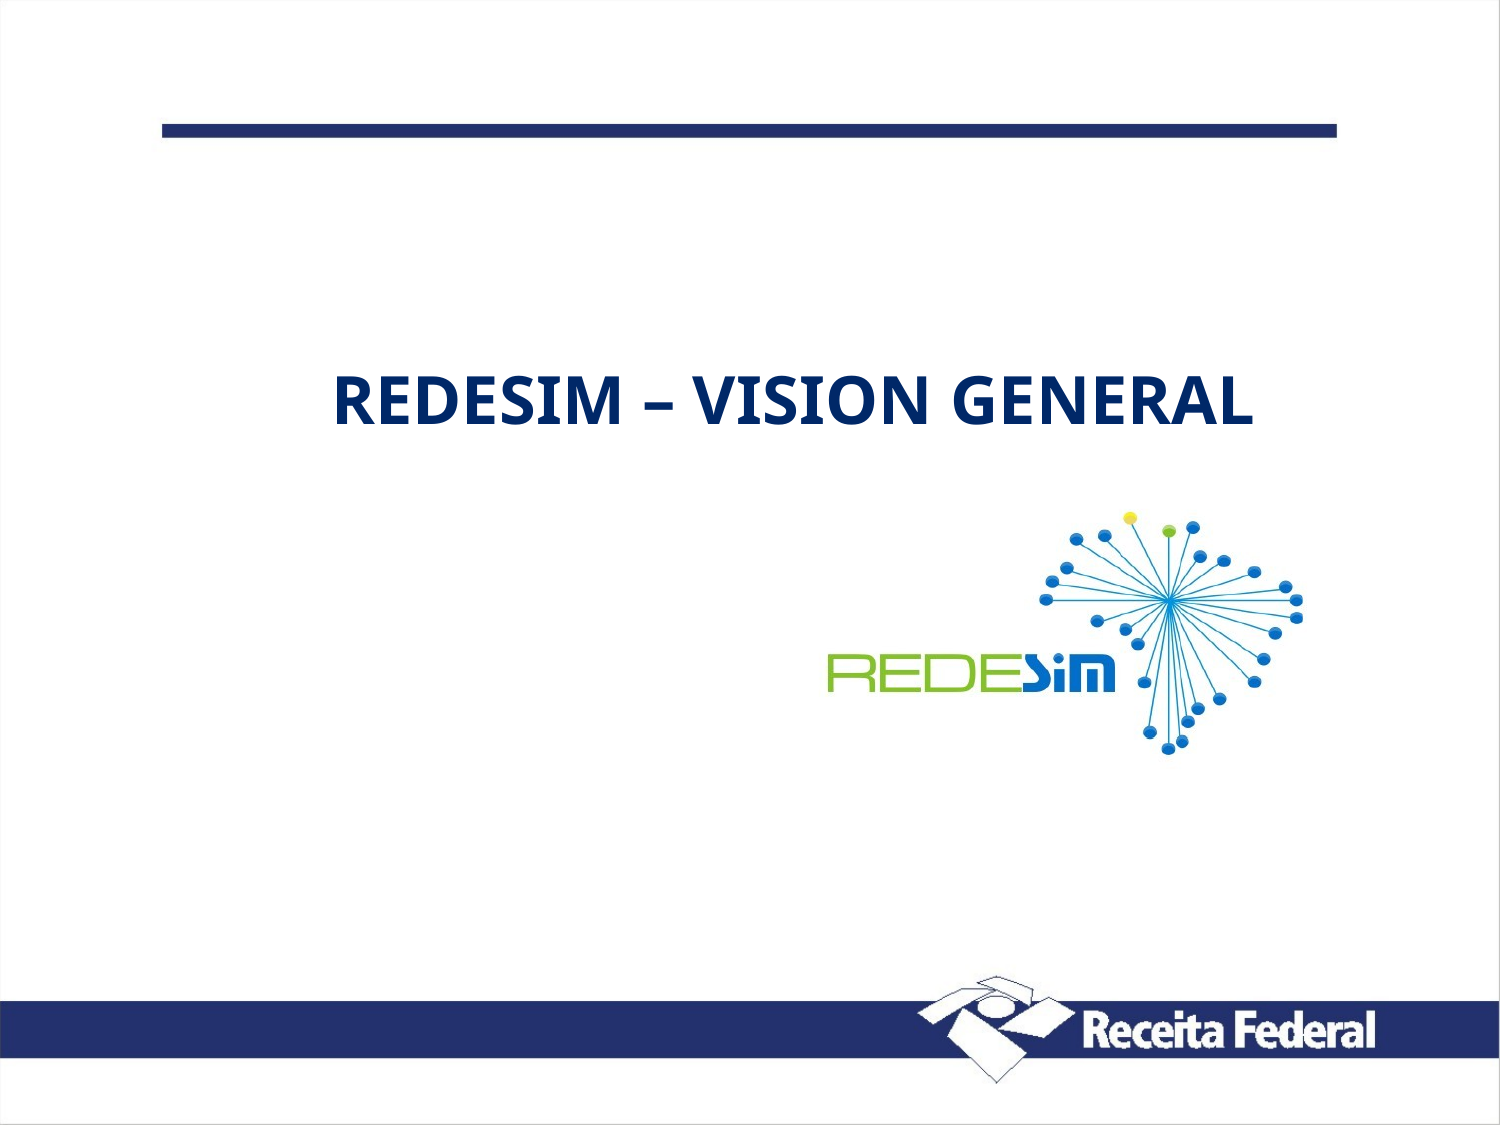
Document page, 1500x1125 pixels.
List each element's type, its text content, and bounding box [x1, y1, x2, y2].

text_box [0, 0, 1500, 1125]
text_box REDESIM – VISION GENERAL [328, 366, 1425, 438]
text_box [756, 438, 1363, 800]
